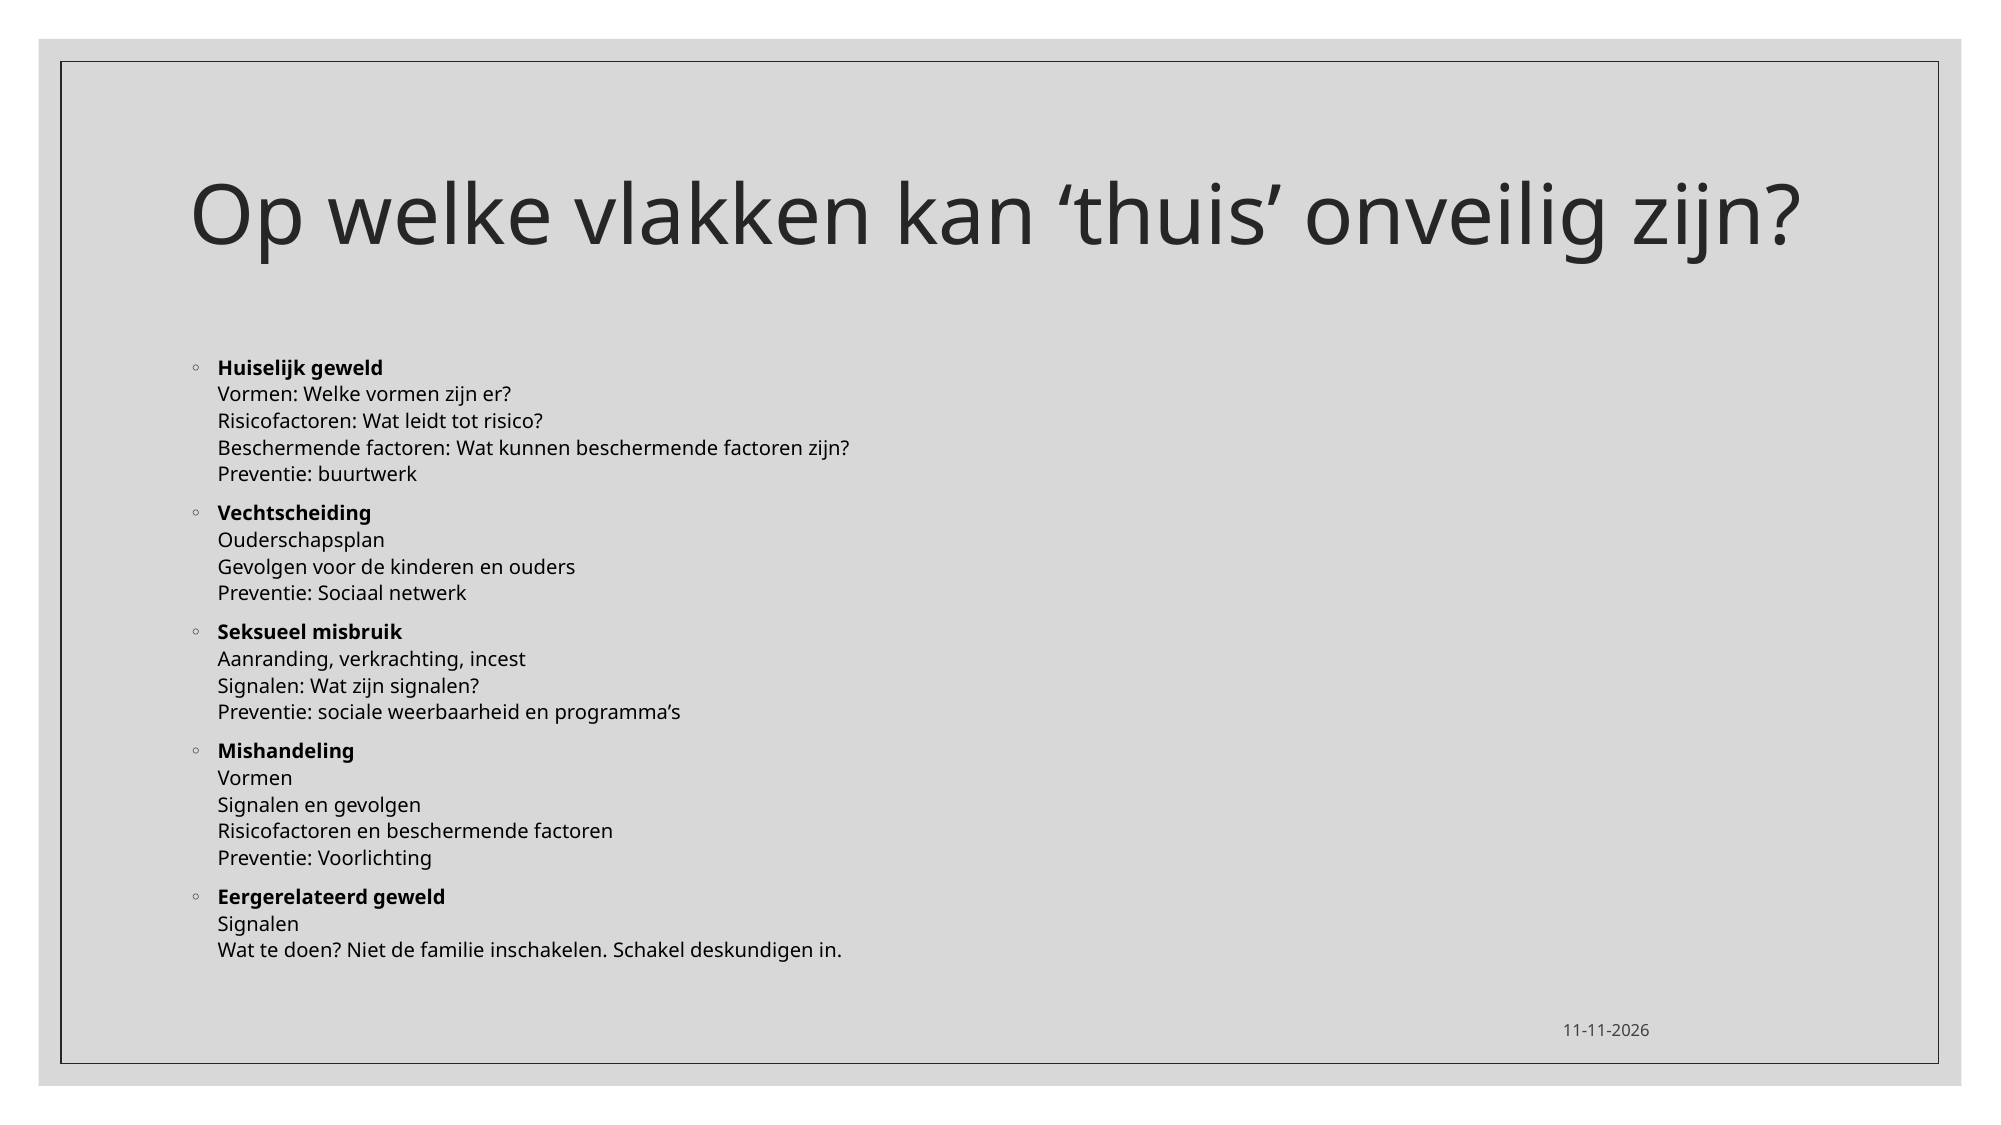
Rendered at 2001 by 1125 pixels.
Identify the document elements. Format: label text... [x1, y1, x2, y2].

title Op welke vlakken kan ‘thuis’ onveilig zijn? [174, 105, 1825, 331]
list Huiselijk geweld Vormen: Welke vormen zijn er? Risicofactoren: Wat leidt tot risico? Beschermende factoren: Wat kunnen beschermende factoren zijn? Preventie: buurtwerk Vechtscheiding Ouderschapsplan Gevolgen voor de kinderen en ouders Preventie: Sociaal netwerk Seksueel misbruik Aanranding, verkrachting, incest Signalen: Wat zijn signalen? Preventie: sociale weerbaarheid en programma’s Mishandeling Vormen Signalen en gevolgen Risicofactoren en beschermende factoren Preventie: Voorlichting Eergerelateerd geweld Signalen Wat te doen? Niet de familie inschakelen. Schakel deskundigen in. [174, 345, 1825, 977]
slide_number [1190, 990, 1665, 1050]
